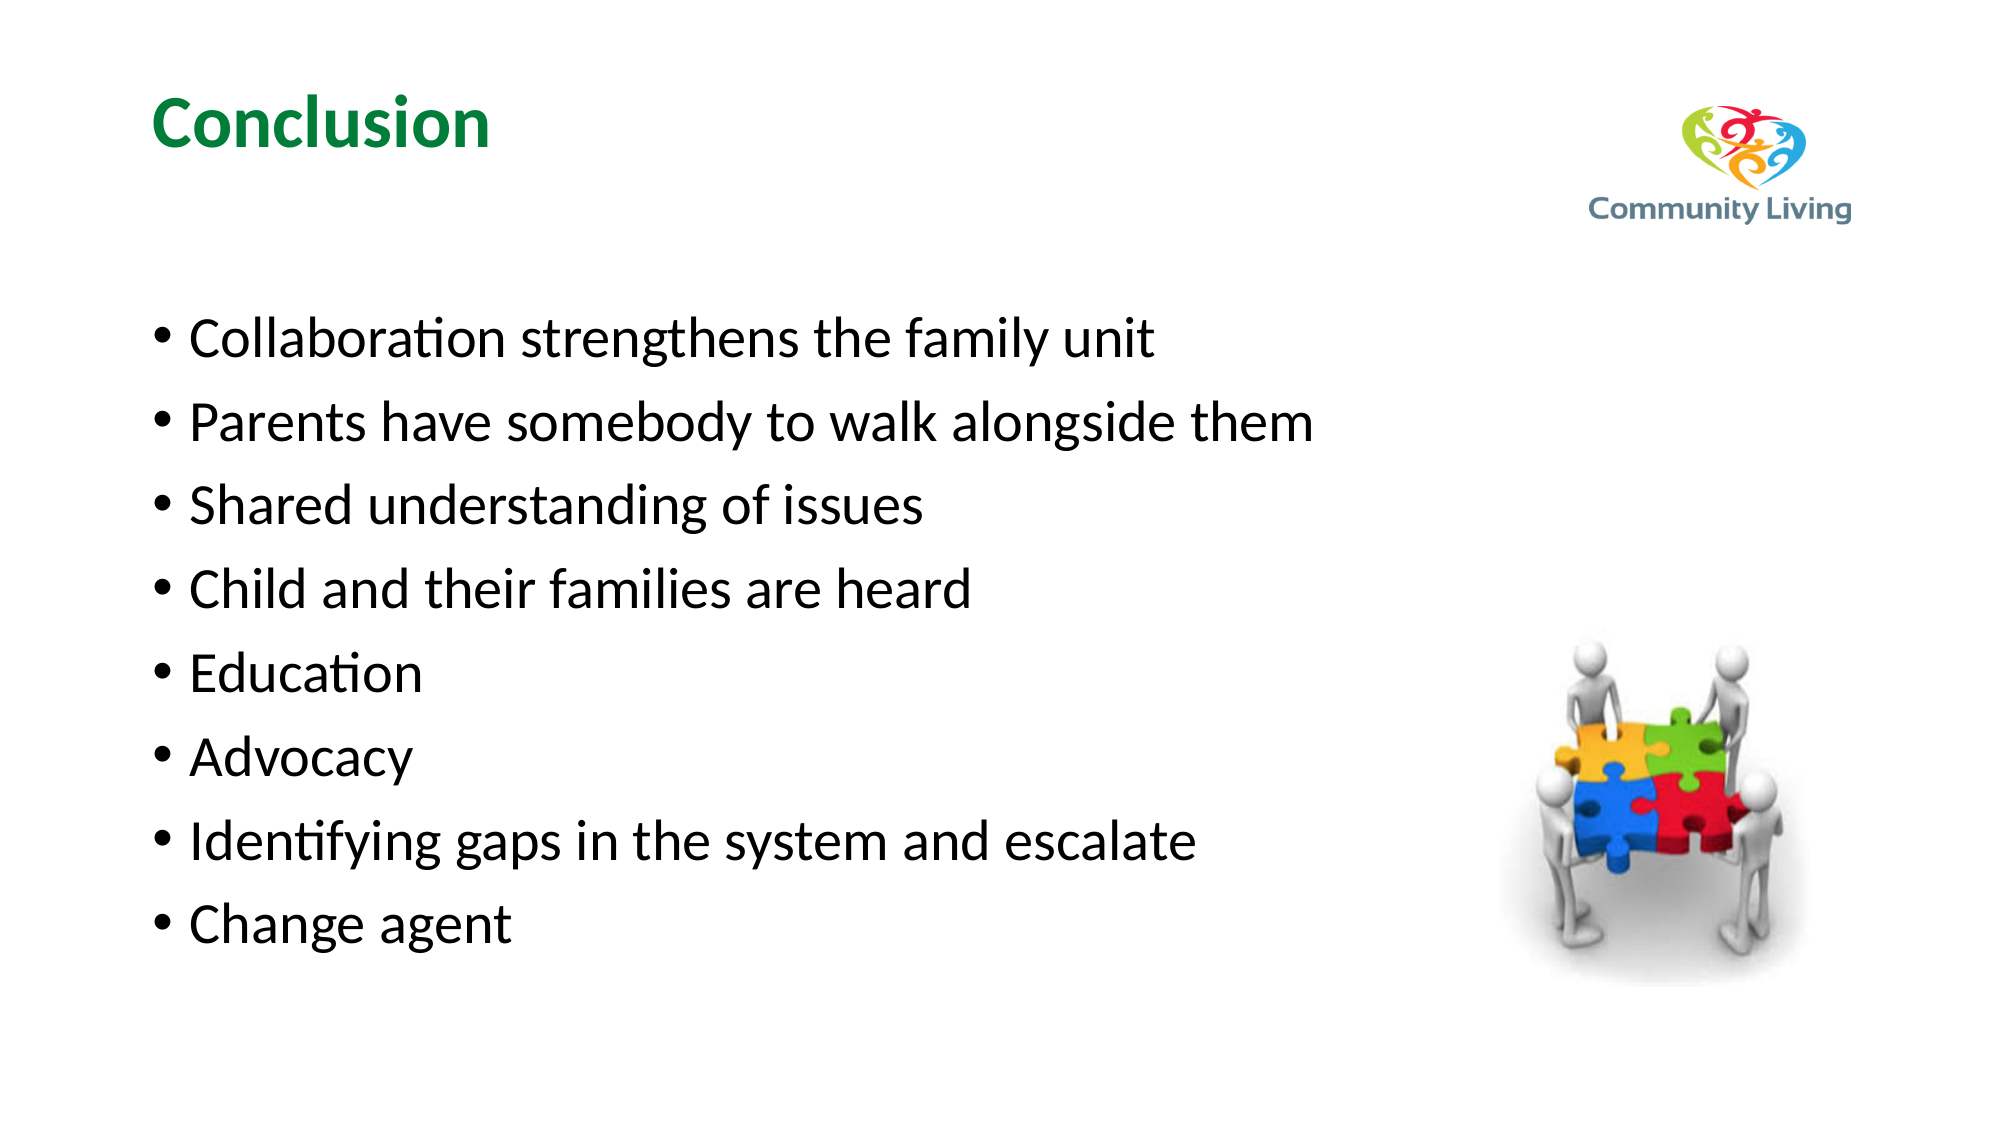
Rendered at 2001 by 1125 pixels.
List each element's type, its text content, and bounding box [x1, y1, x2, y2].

picture [1589, 106, 1851, 225]
picture [1490, 614, 1828, 987]
title Conclusion [137, 59, 1863, 278]
list Collaboration strengthens the family unit Parents have somebody to walk alongside them Shared understanding of issues Child and their families are heard Education Advocacy Identifying gaps in the system and escalate Change agent [137, 299, 1863, 1014]
